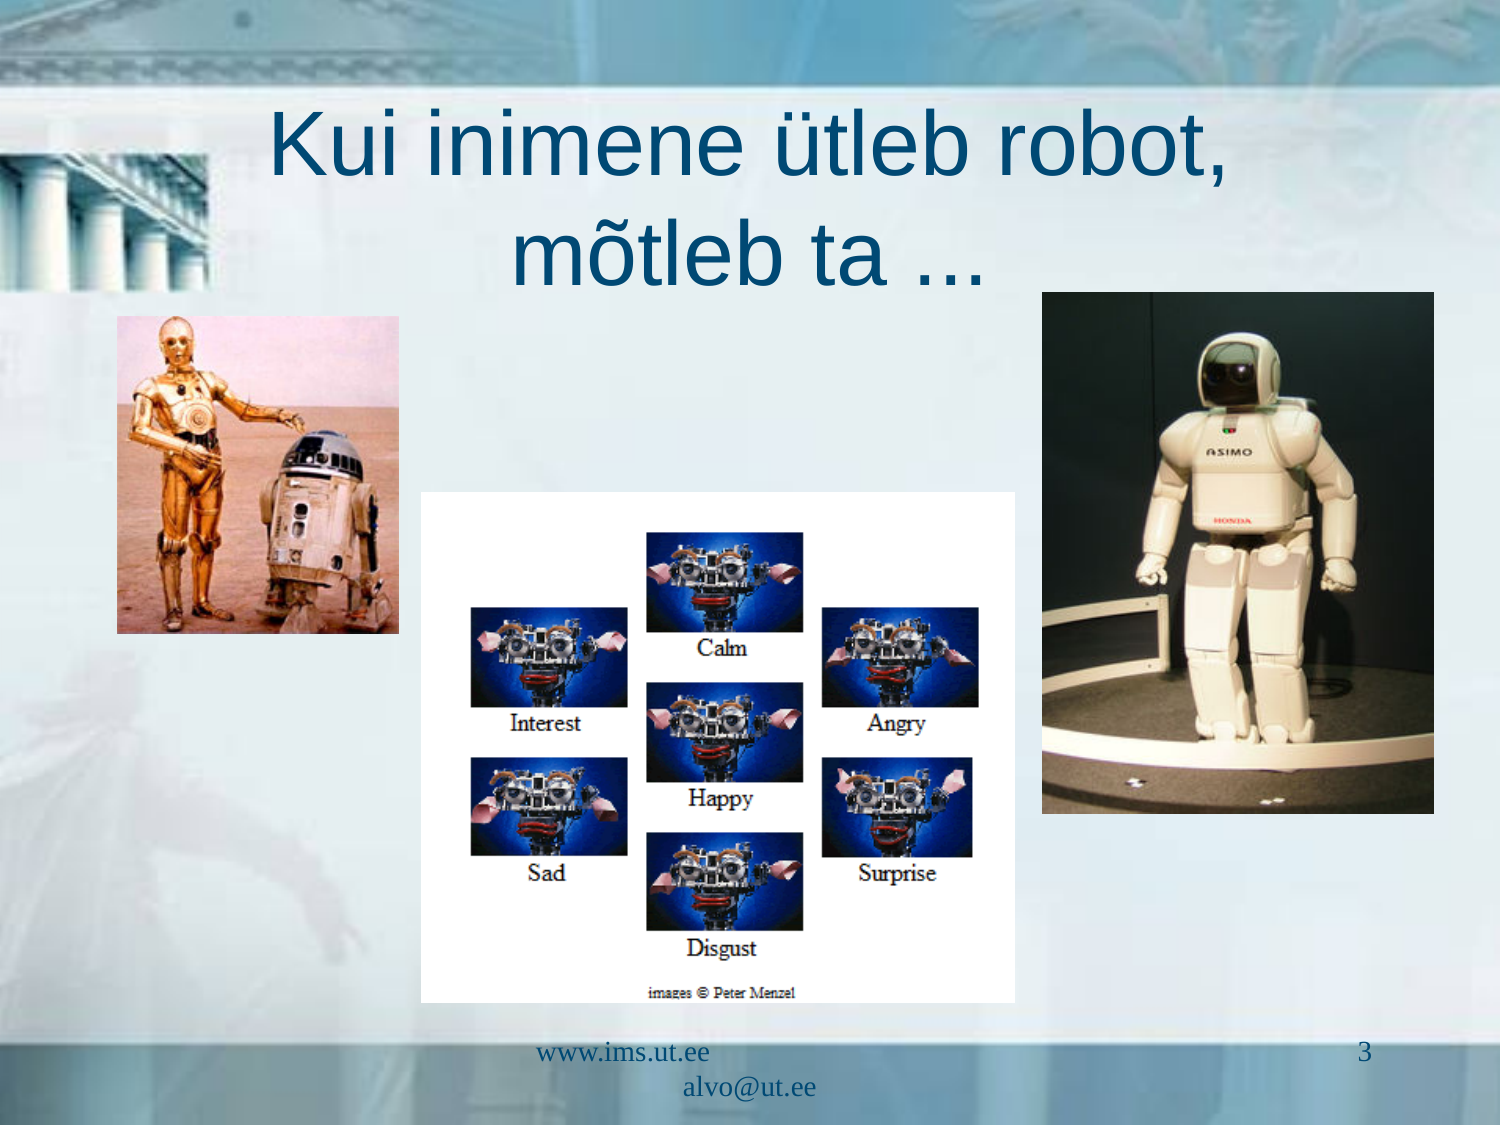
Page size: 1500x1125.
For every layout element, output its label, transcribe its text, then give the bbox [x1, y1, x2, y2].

footer www.ims.ut.ee alvo@ut.ee [512, 1024, 988, 1101]
picture [0, 0, 1500, 1125]
title Kui inimene ütleb robot, mõtleb ta ... [112, 99, 1388, 288]
slide_number 3 [1074, 1024, 1388, 1101]
